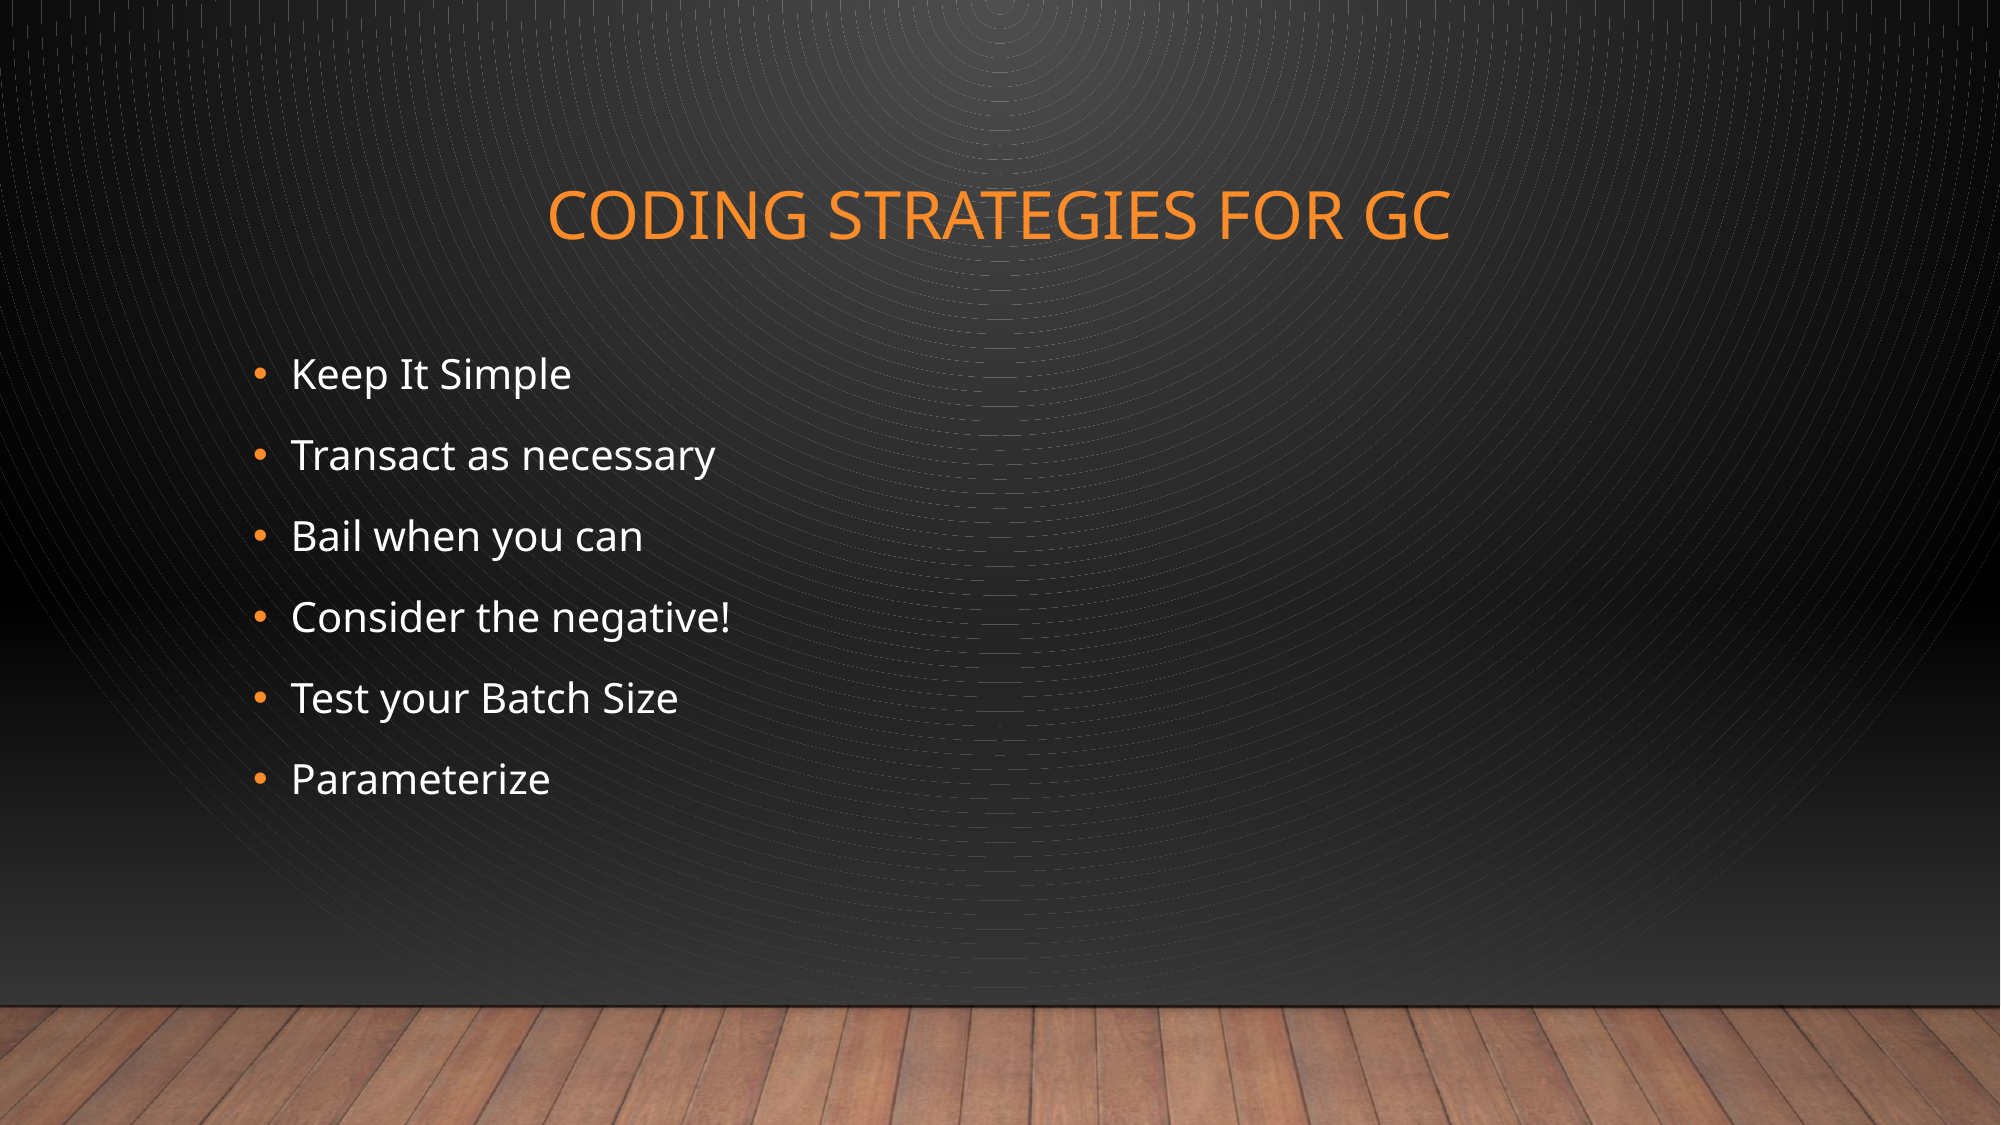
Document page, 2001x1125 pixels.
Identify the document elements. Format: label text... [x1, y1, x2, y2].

list Keep It Simple Transact as necessary Bail when you can Consider the negative! Test your Batch Size Parameterize [238, 330, 1763, 897]
picture [0, 1005, 2000, 1125]
title Coding Strategies for GC [238, 131, 1763, 305]
